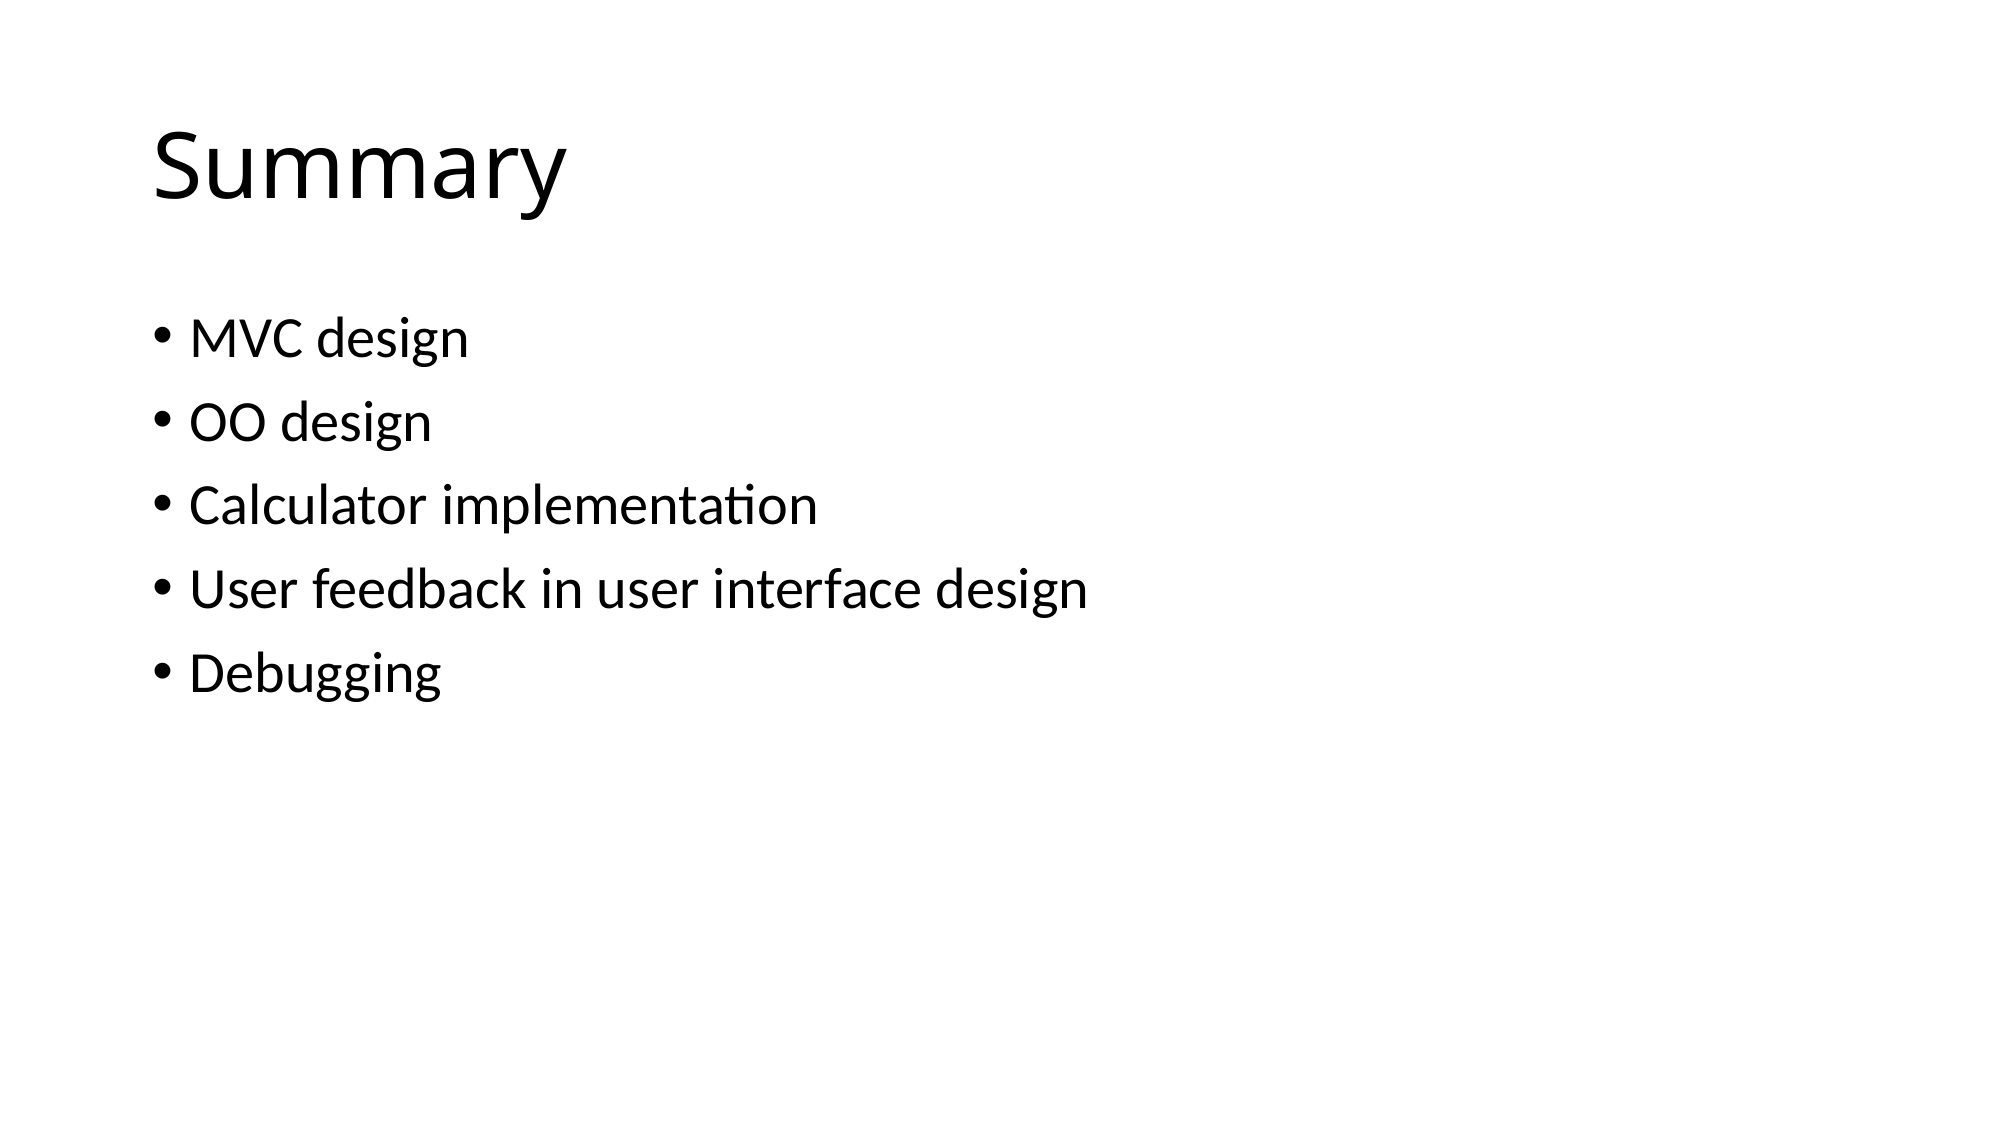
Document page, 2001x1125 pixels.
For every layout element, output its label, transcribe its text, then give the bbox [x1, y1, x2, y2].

title Summary [137, 59, 1863, 278]
list MVC design OO design Calculator implementation User feedback in user interface design Debugging [137, 299, 1863, 1014]
